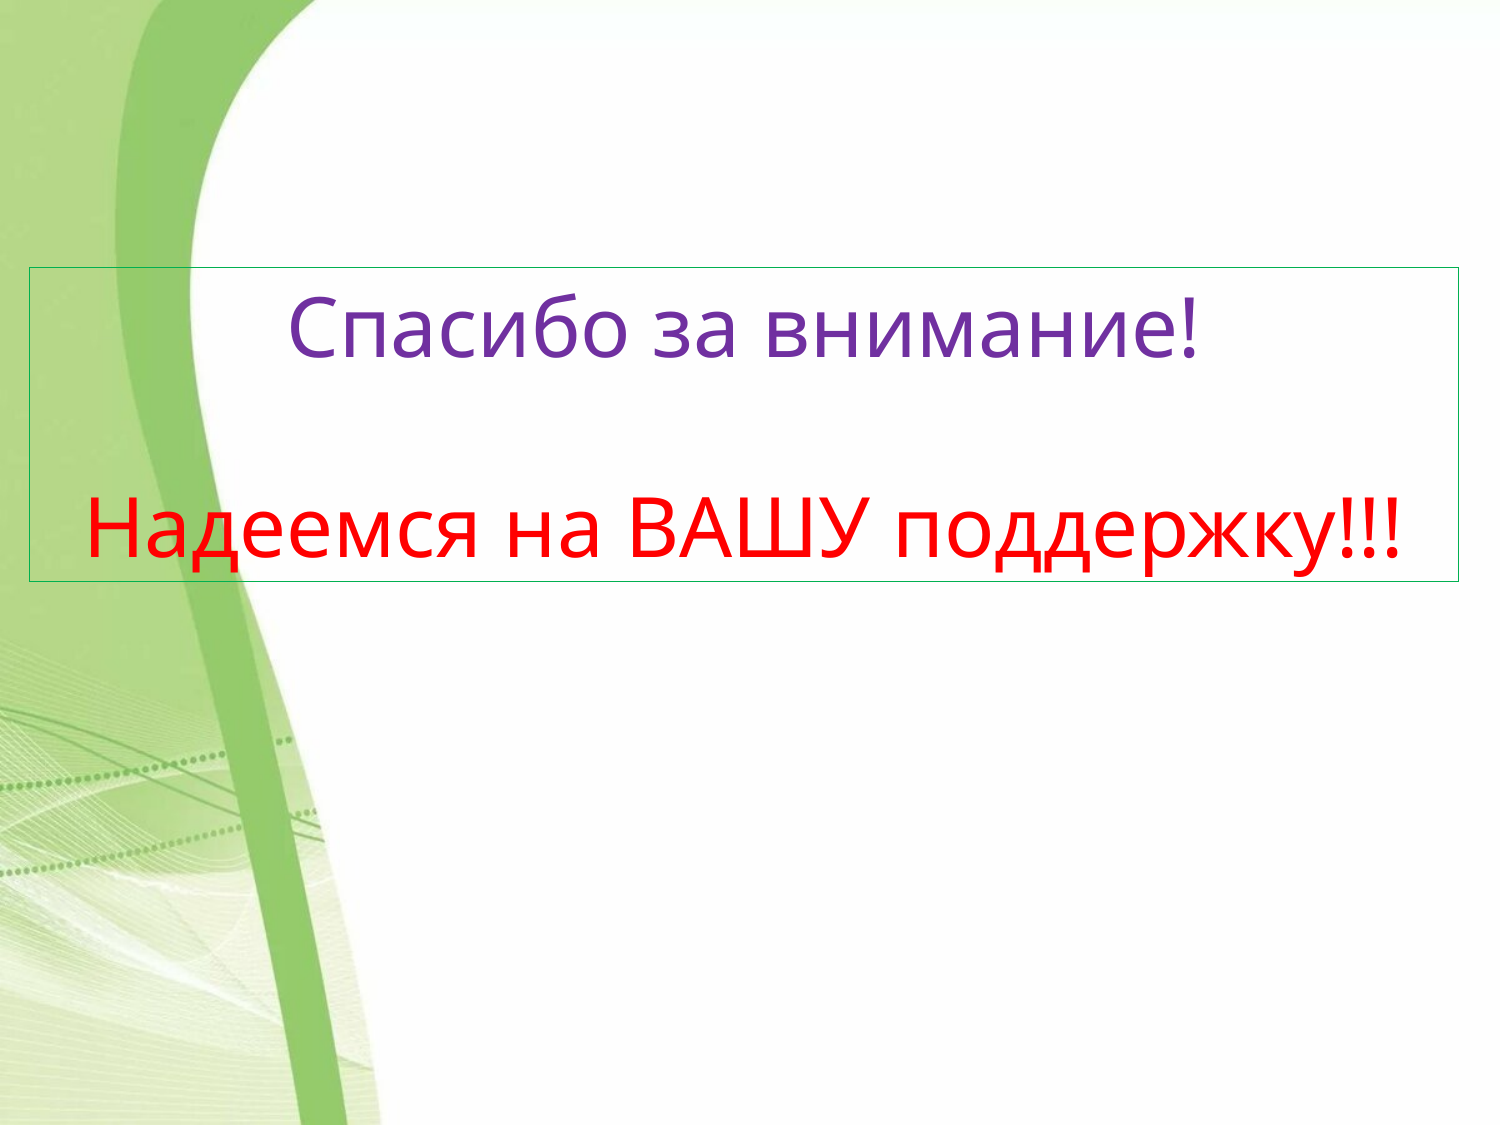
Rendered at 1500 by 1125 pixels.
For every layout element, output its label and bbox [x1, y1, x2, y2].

list [0, 0, 1500, 1125]
